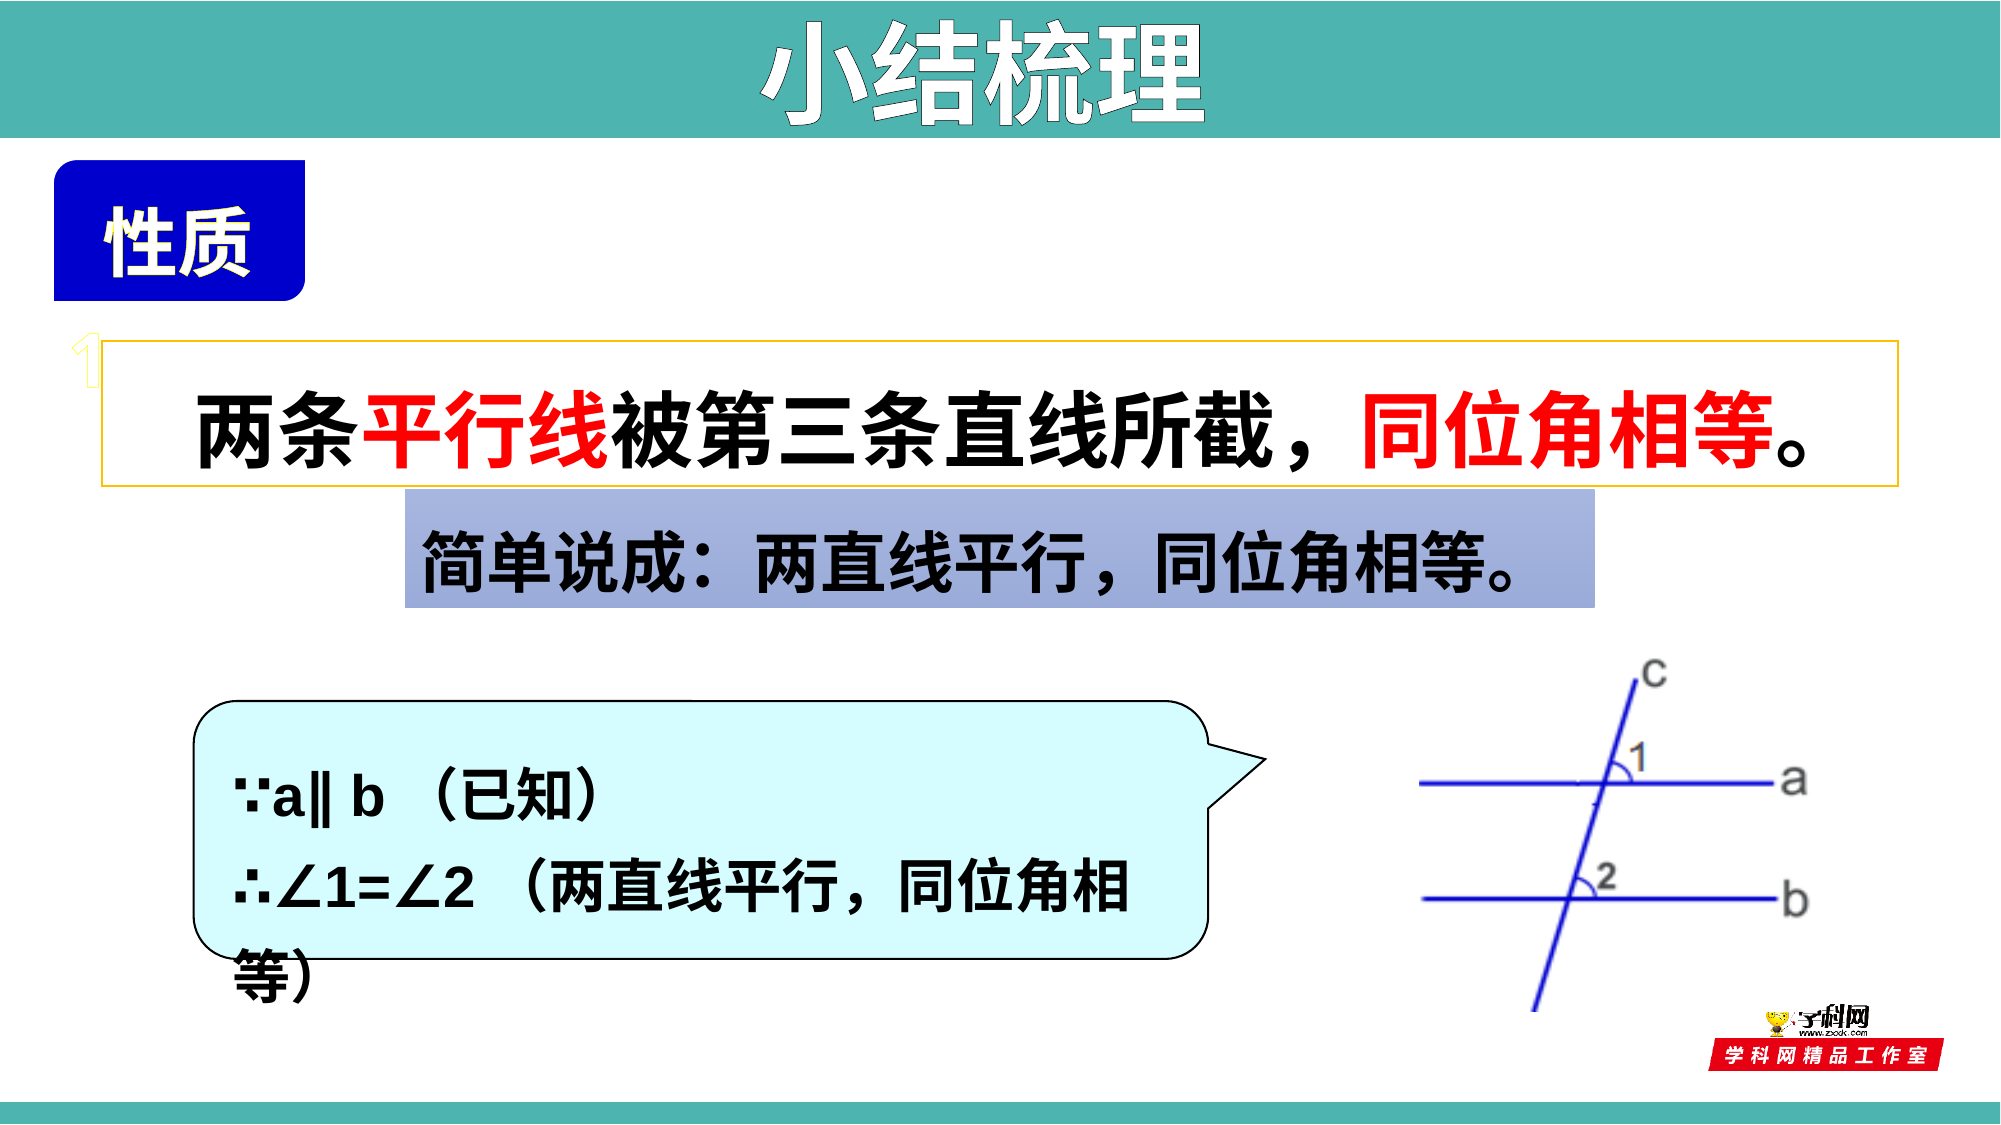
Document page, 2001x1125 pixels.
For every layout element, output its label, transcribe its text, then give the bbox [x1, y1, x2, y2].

text_box 两条平行线被第三条直线所截，同位角相等。 [101, 340, 1899, 487]
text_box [193, 701, 1238, 959]
picture [0, 1, 2001, 1124]
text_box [52, 159, 313, 303]
text_box 小结梳理 [742, 0, 1223, 146]
text_box 简单说成：两直线平行，同位角相等。 [405, 489, 1595, 608]
